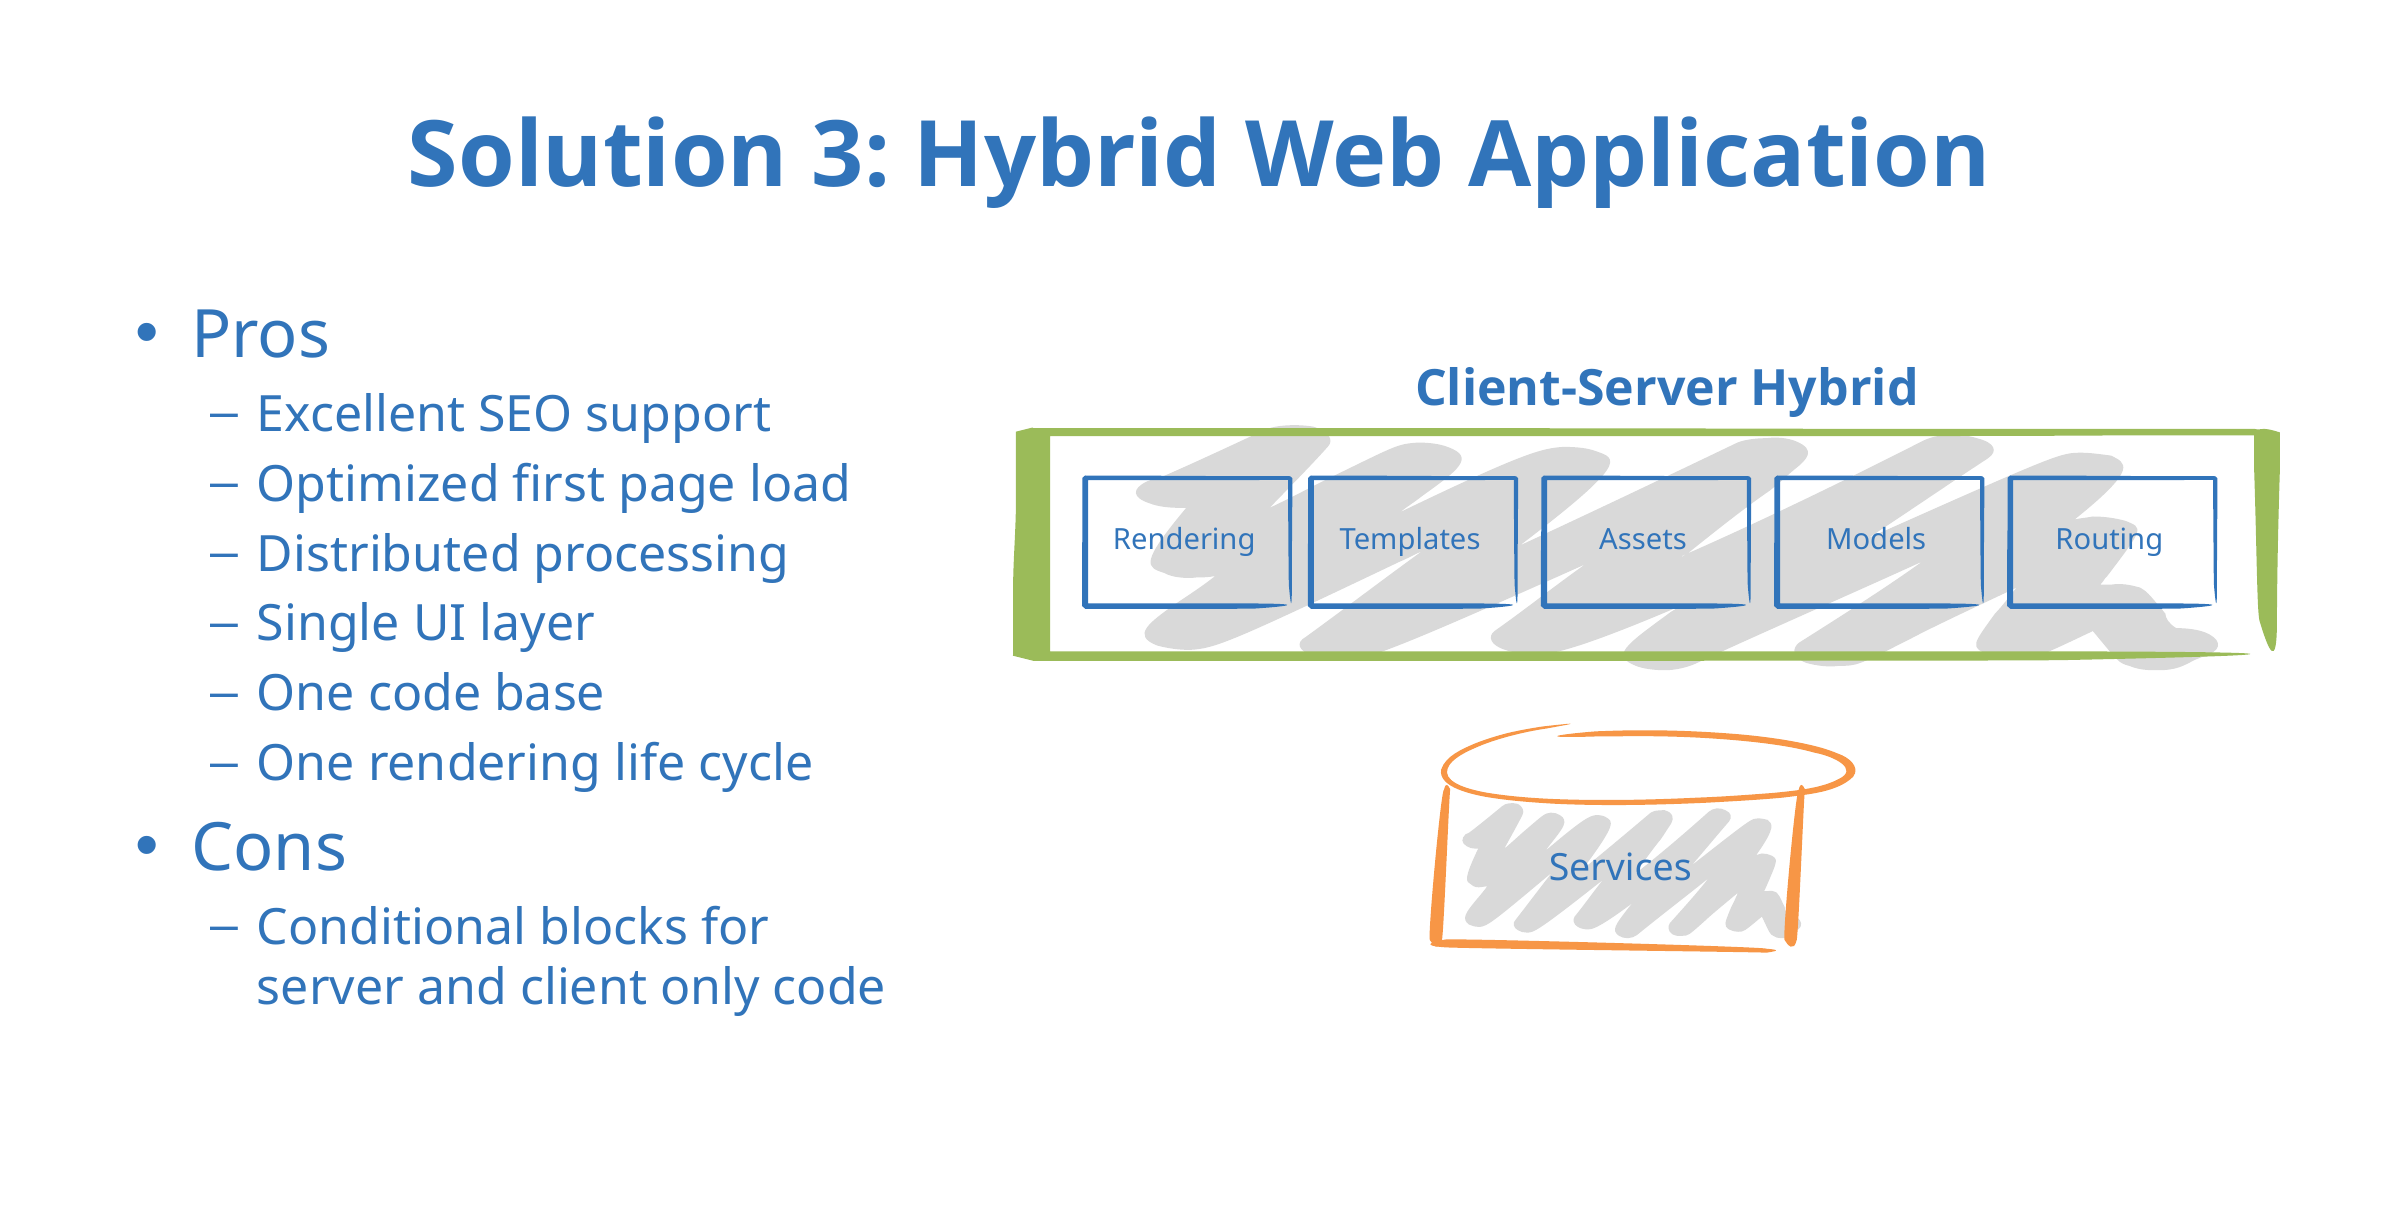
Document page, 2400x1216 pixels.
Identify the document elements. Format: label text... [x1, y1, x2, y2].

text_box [995, 423, 2400, 672]
list Pros Excellent SEO support Optimized first page load Distributed processing Single UI layer One code base One rendering life cycle Cons Conditional blocks for server and client only code [120, 283, 944, 1086]
title Solution 3: Hybrid Web Application [120, 48, 2280, 252]
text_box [1417, 721, 1861, 953]
text_box Client-Server Hybrid [1400, 348, 1935, 422]
